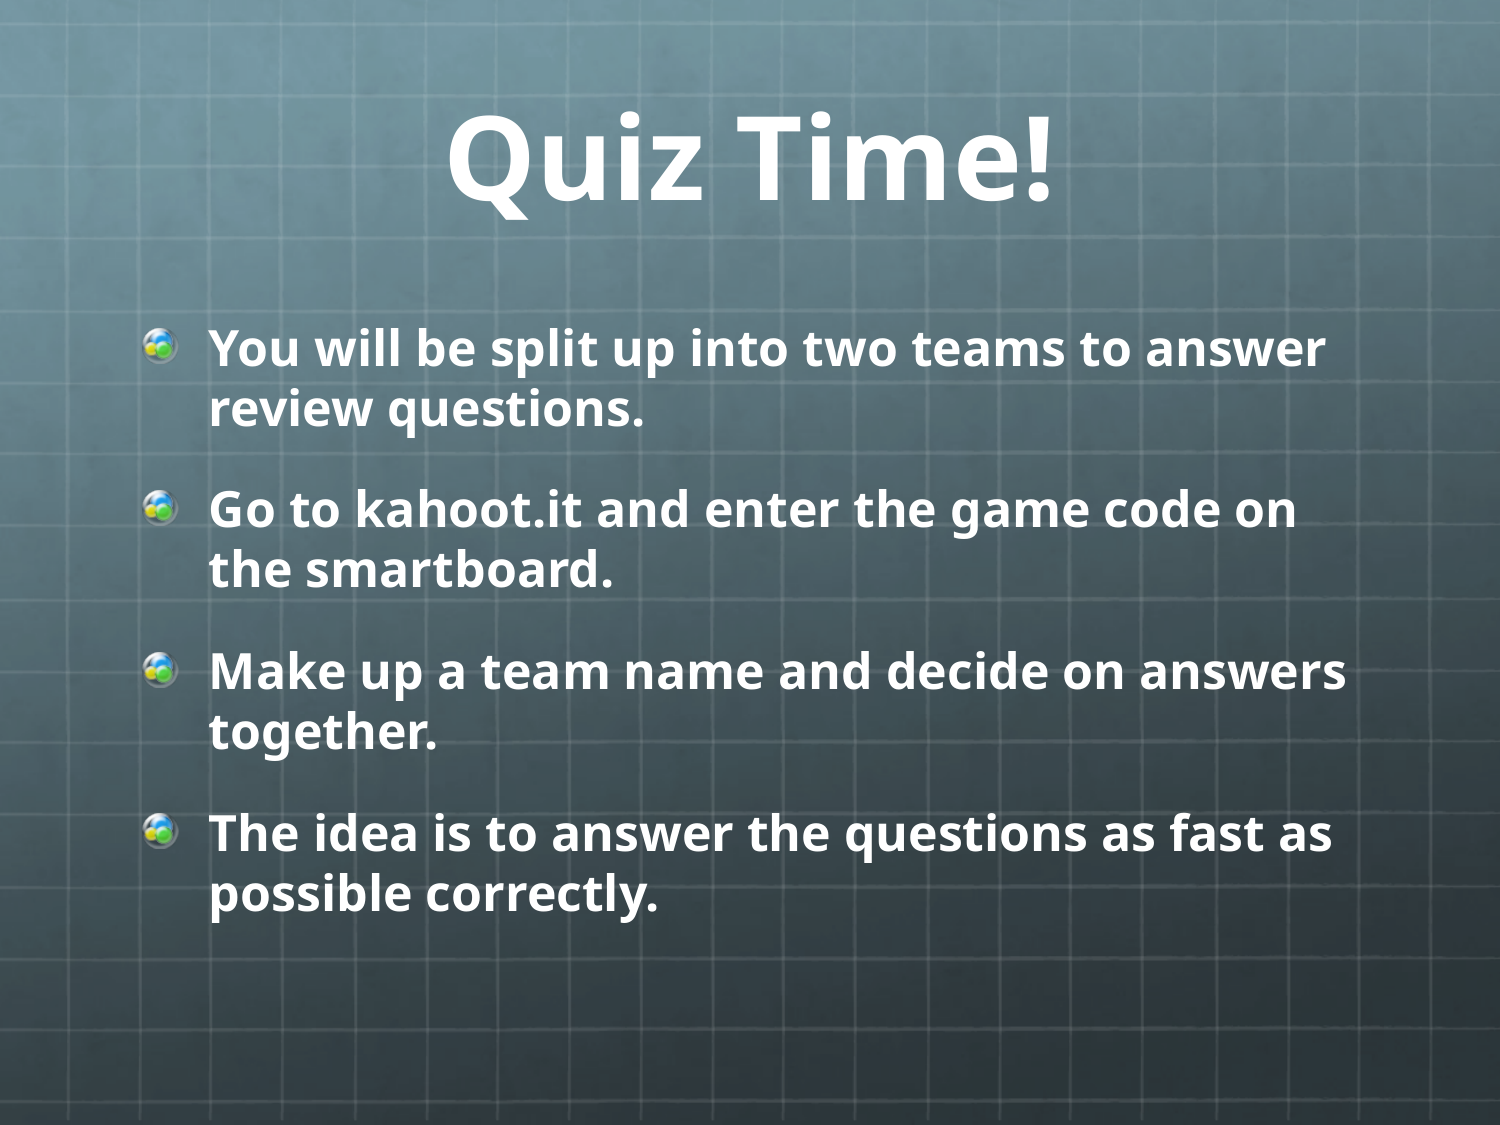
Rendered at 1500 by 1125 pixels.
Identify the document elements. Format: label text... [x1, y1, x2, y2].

list You will be split up into two teams to answer review questions. Go to kahoot.it and enter the game code on the smartboard. Make up a team name and decide on answers together. The idea is to answer the questions as fast as possible correctly. [127, 308, 1372, 958]
picture [0, 0, 1500, 1125]
title Quiz Time! [127, 17, 1372, 289]
